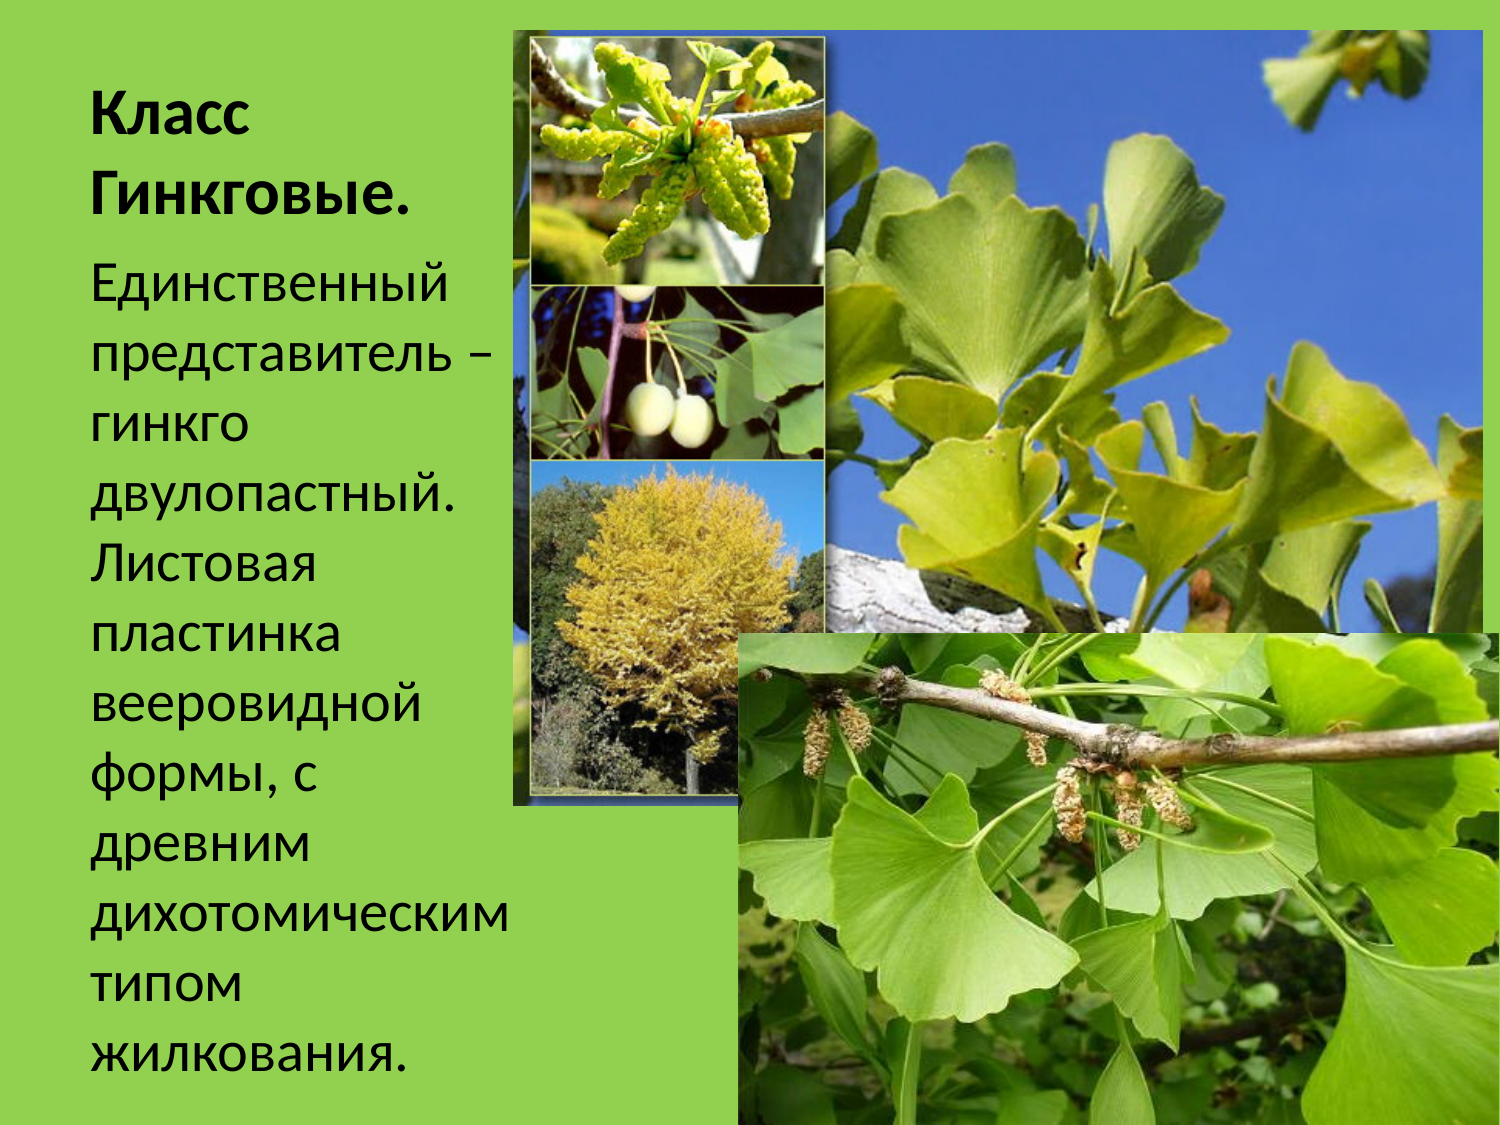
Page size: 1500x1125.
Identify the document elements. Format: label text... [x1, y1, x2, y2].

title Класс Гинкговые. [74, 44, 508, 235]
list Единственный представитель – гинкго двулопастный. Листовая пластинка вееровидной формы, с древним дихотомическим типом жилкования. [74, 235, 569, 1006]
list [513, 30, 1483, 806]
picture [737, 632, 1499, 1125]
